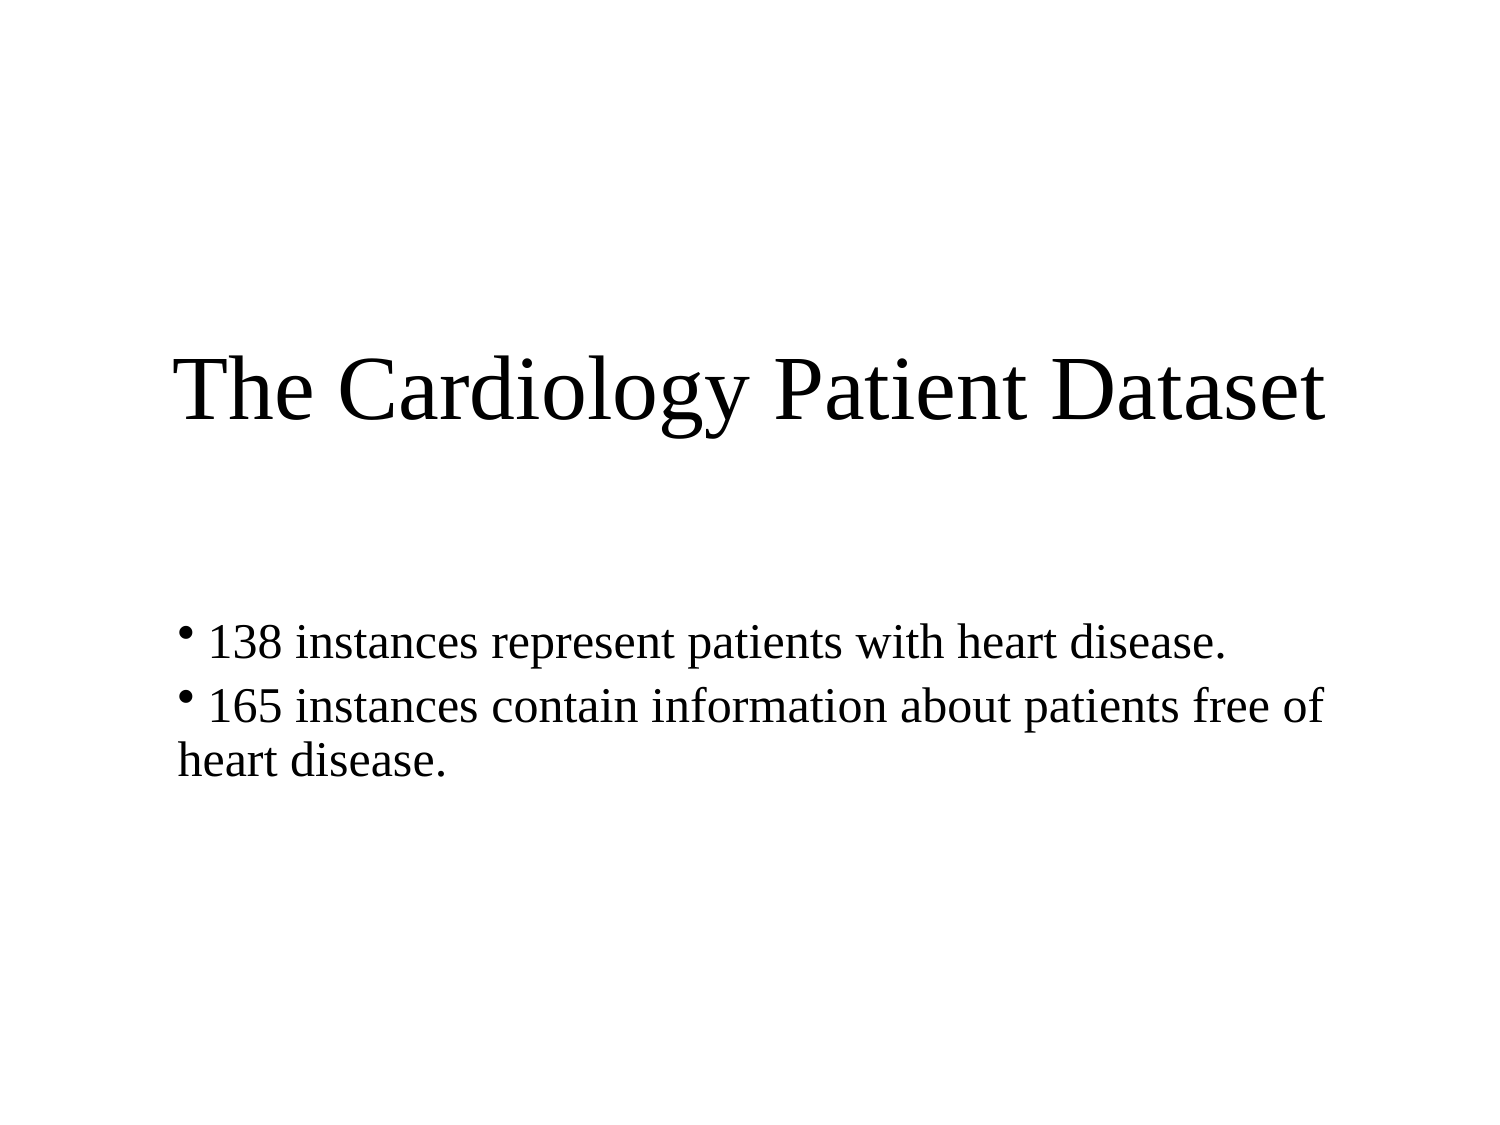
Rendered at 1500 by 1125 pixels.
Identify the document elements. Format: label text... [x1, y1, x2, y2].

subtitle 138 instances represent patients with heart disease. 165 instances contain information about patients free of heart disease. [162, 537, 1400, 850]
title The Cardiology Patient Dataset [112, 262, 1388, 504]
